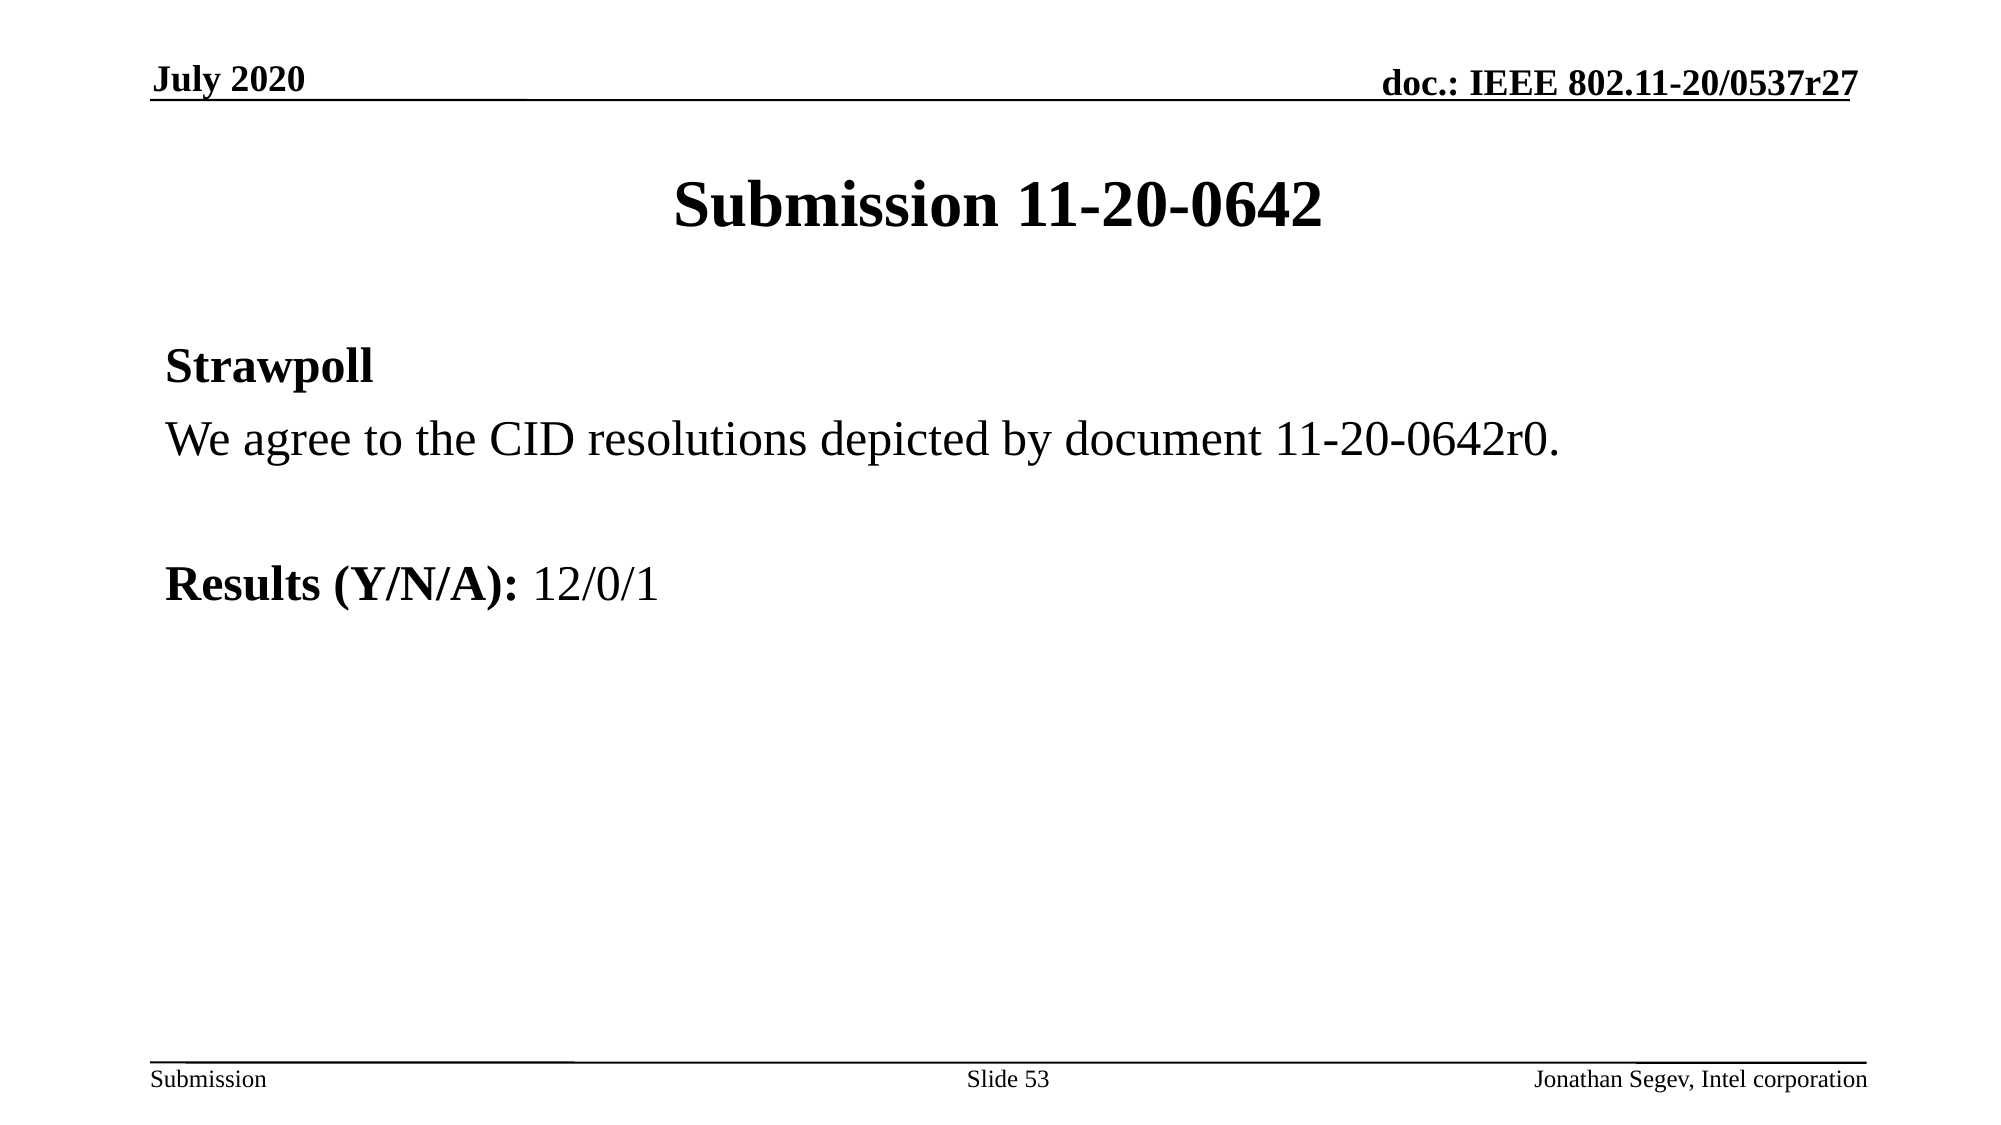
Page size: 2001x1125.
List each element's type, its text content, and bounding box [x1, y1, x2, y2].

title Submission 11-20-0642 [149, 112, 1850, 288]
footer Jonathan Segev, Intel corporation [1171, 1061, 1869, 1093]
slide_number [152, 54, 563, 100]
slide_number Slide 53 [950, 1061, 1067, 1123]
list Strawpoll We agree to the CID resolutions depicted by document 11-20-0642r0. Results (Y/N/A): 12/0/1 [149, 324, 1850, 1000]
